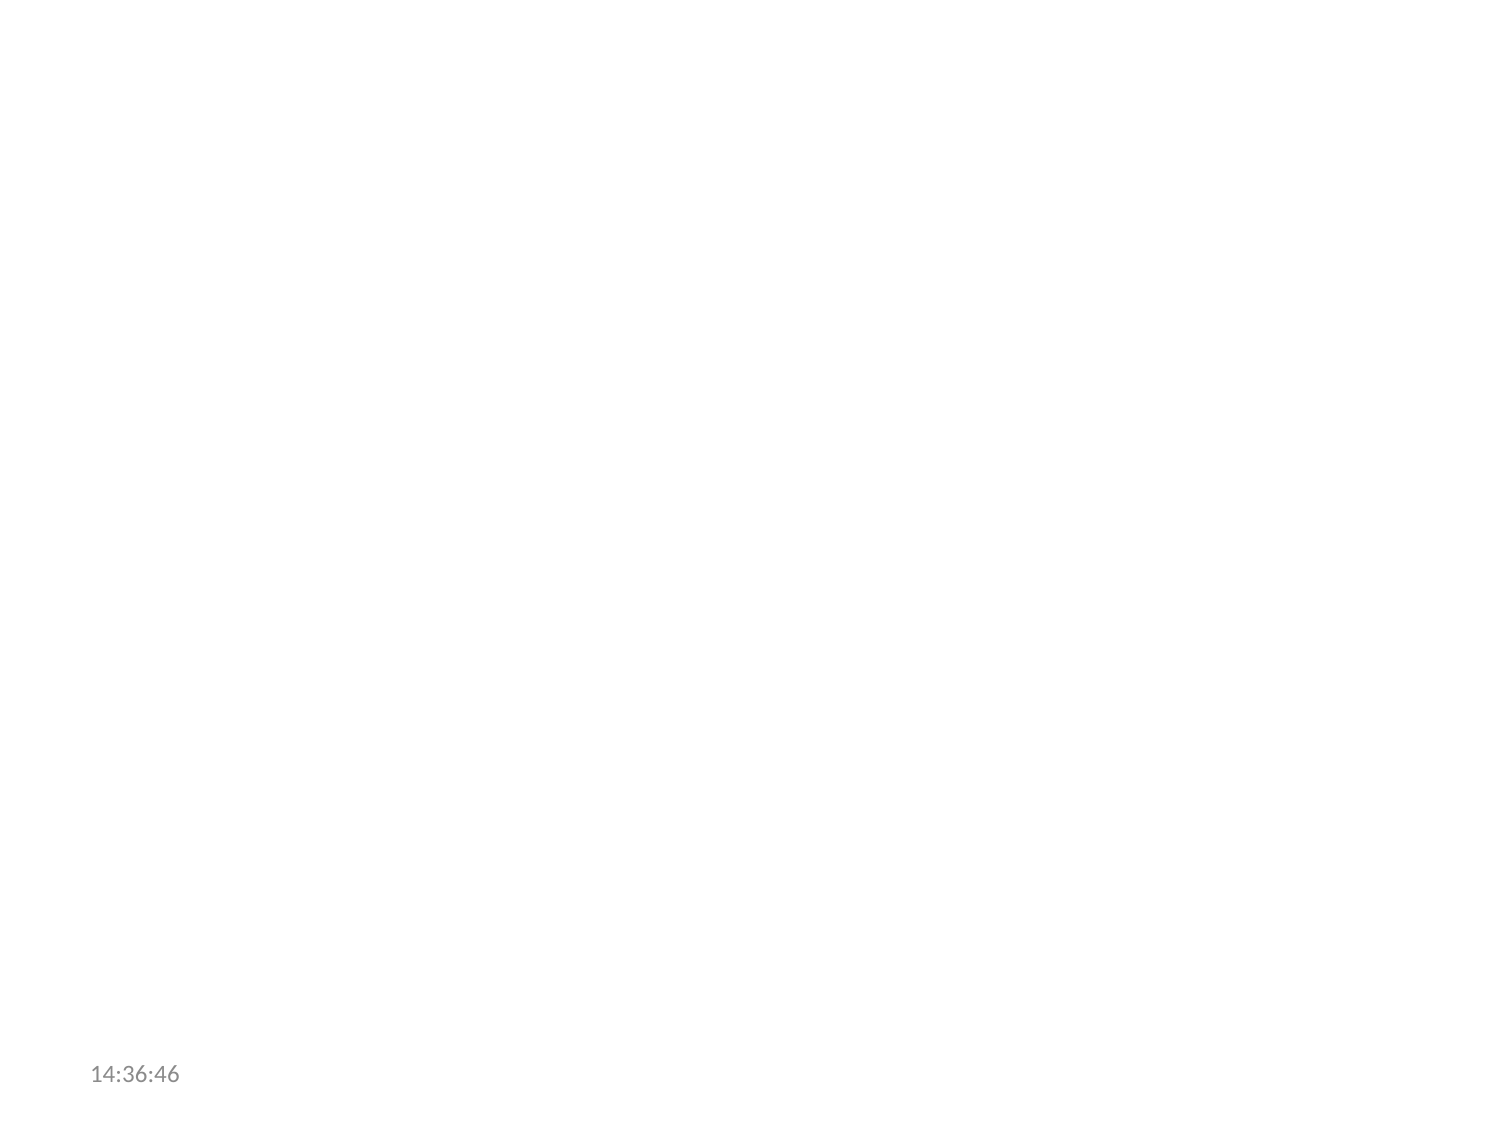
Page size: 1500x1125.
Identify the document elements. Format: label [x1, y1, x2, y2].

slide_number [75, 1042, 425, 1103]
